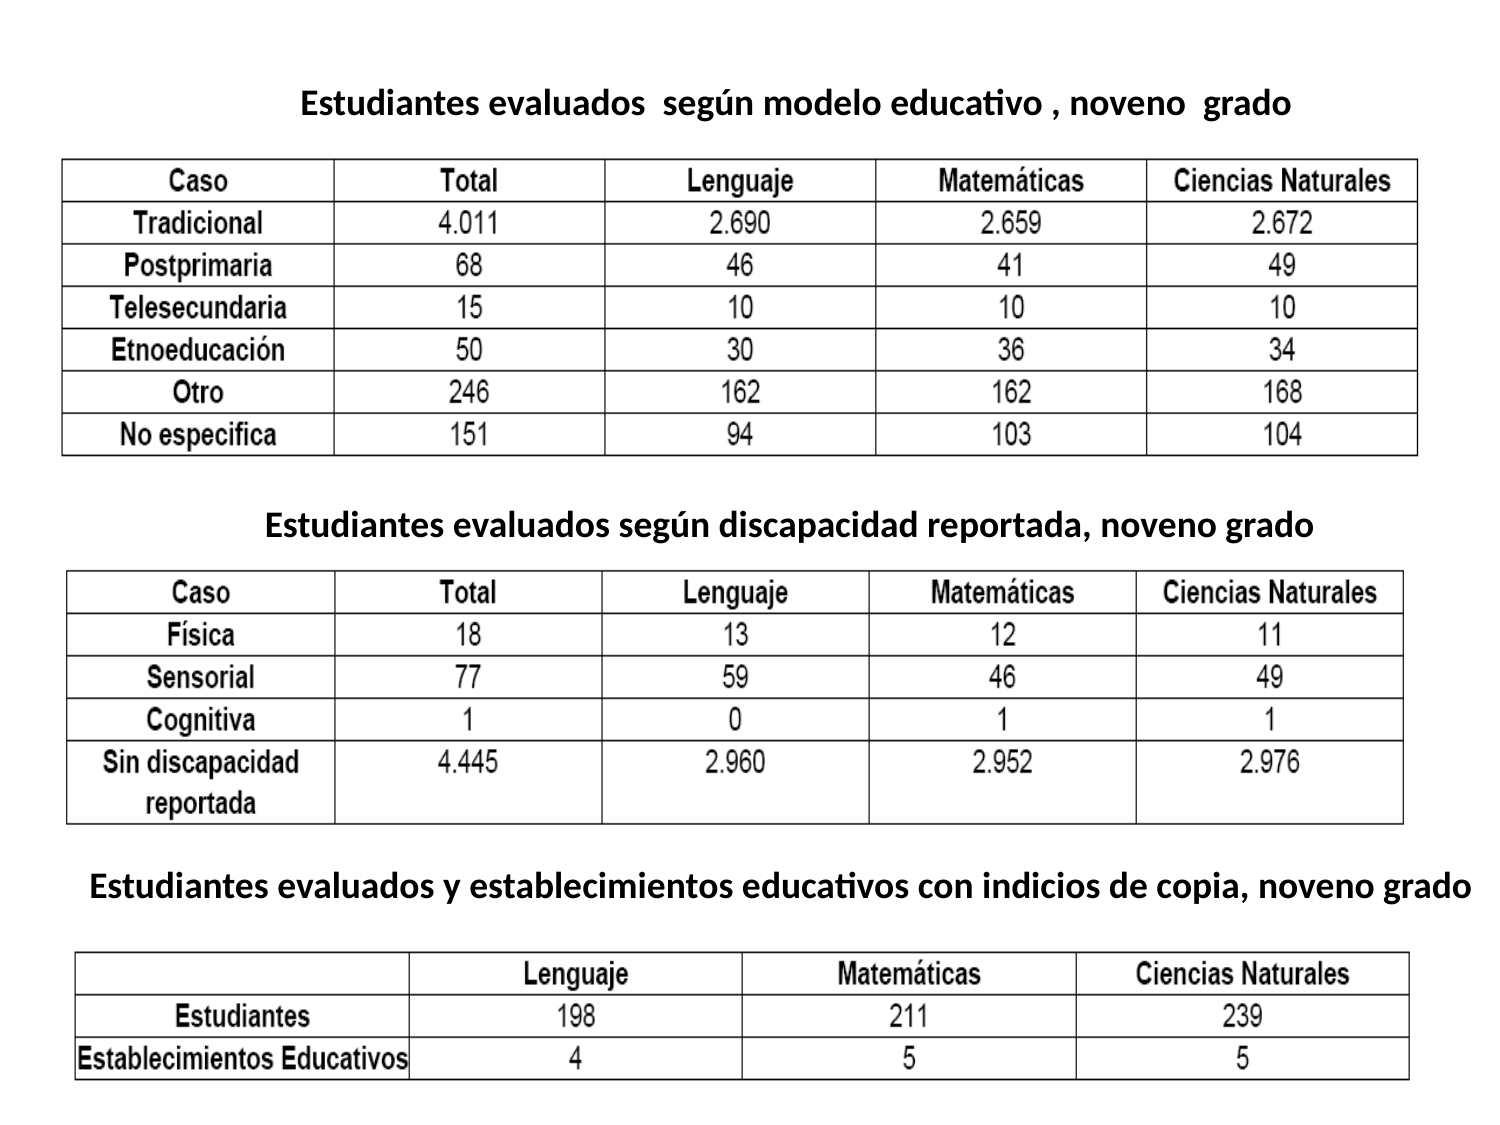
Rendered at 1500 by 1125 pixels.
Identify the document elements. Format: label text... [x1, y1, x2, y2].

text_box Estudiantes evaluados según discapacidad reportada, noveno grado [249, 492, 1331, 549]
text_box Estudiantes evaluados según modelo educativo , noveno grado [164, 70, 1430, 130]
picture [58, 550, 1419, 847]
picture [70, 944, 1419, 1091]
text_box Estudiantes evaluados y establecimientos educativos con indicios de copia, noveno grado [74, 853, 1489, 914]
picture [58, 140, 1430, 469]
